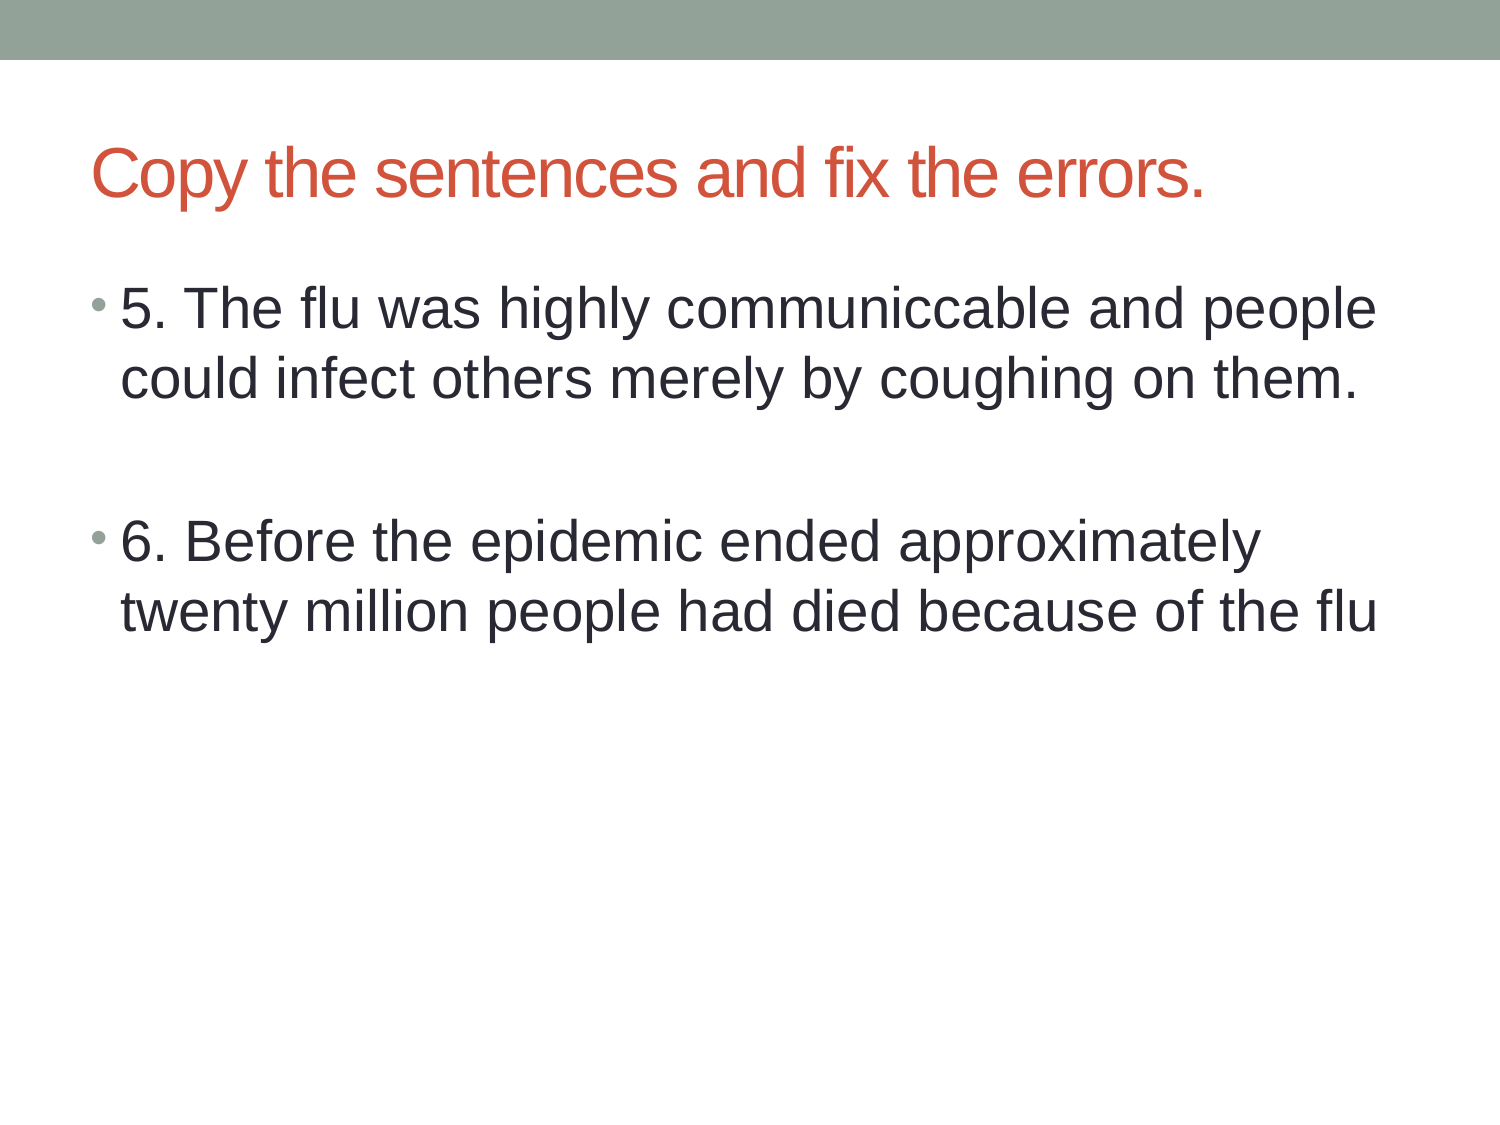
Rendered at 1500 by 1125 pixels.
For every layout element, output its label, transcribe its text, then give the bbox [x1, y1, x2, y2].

title Copy the sentences and fix the errors. [75, 87, 1425, 250]
list 5. The flu was highly communiccable and people could infect others merely by coughing on them. 6. Before the epidemic ended approximately twenty million people had died because of the flu [75, 262, 1425, 1063]
